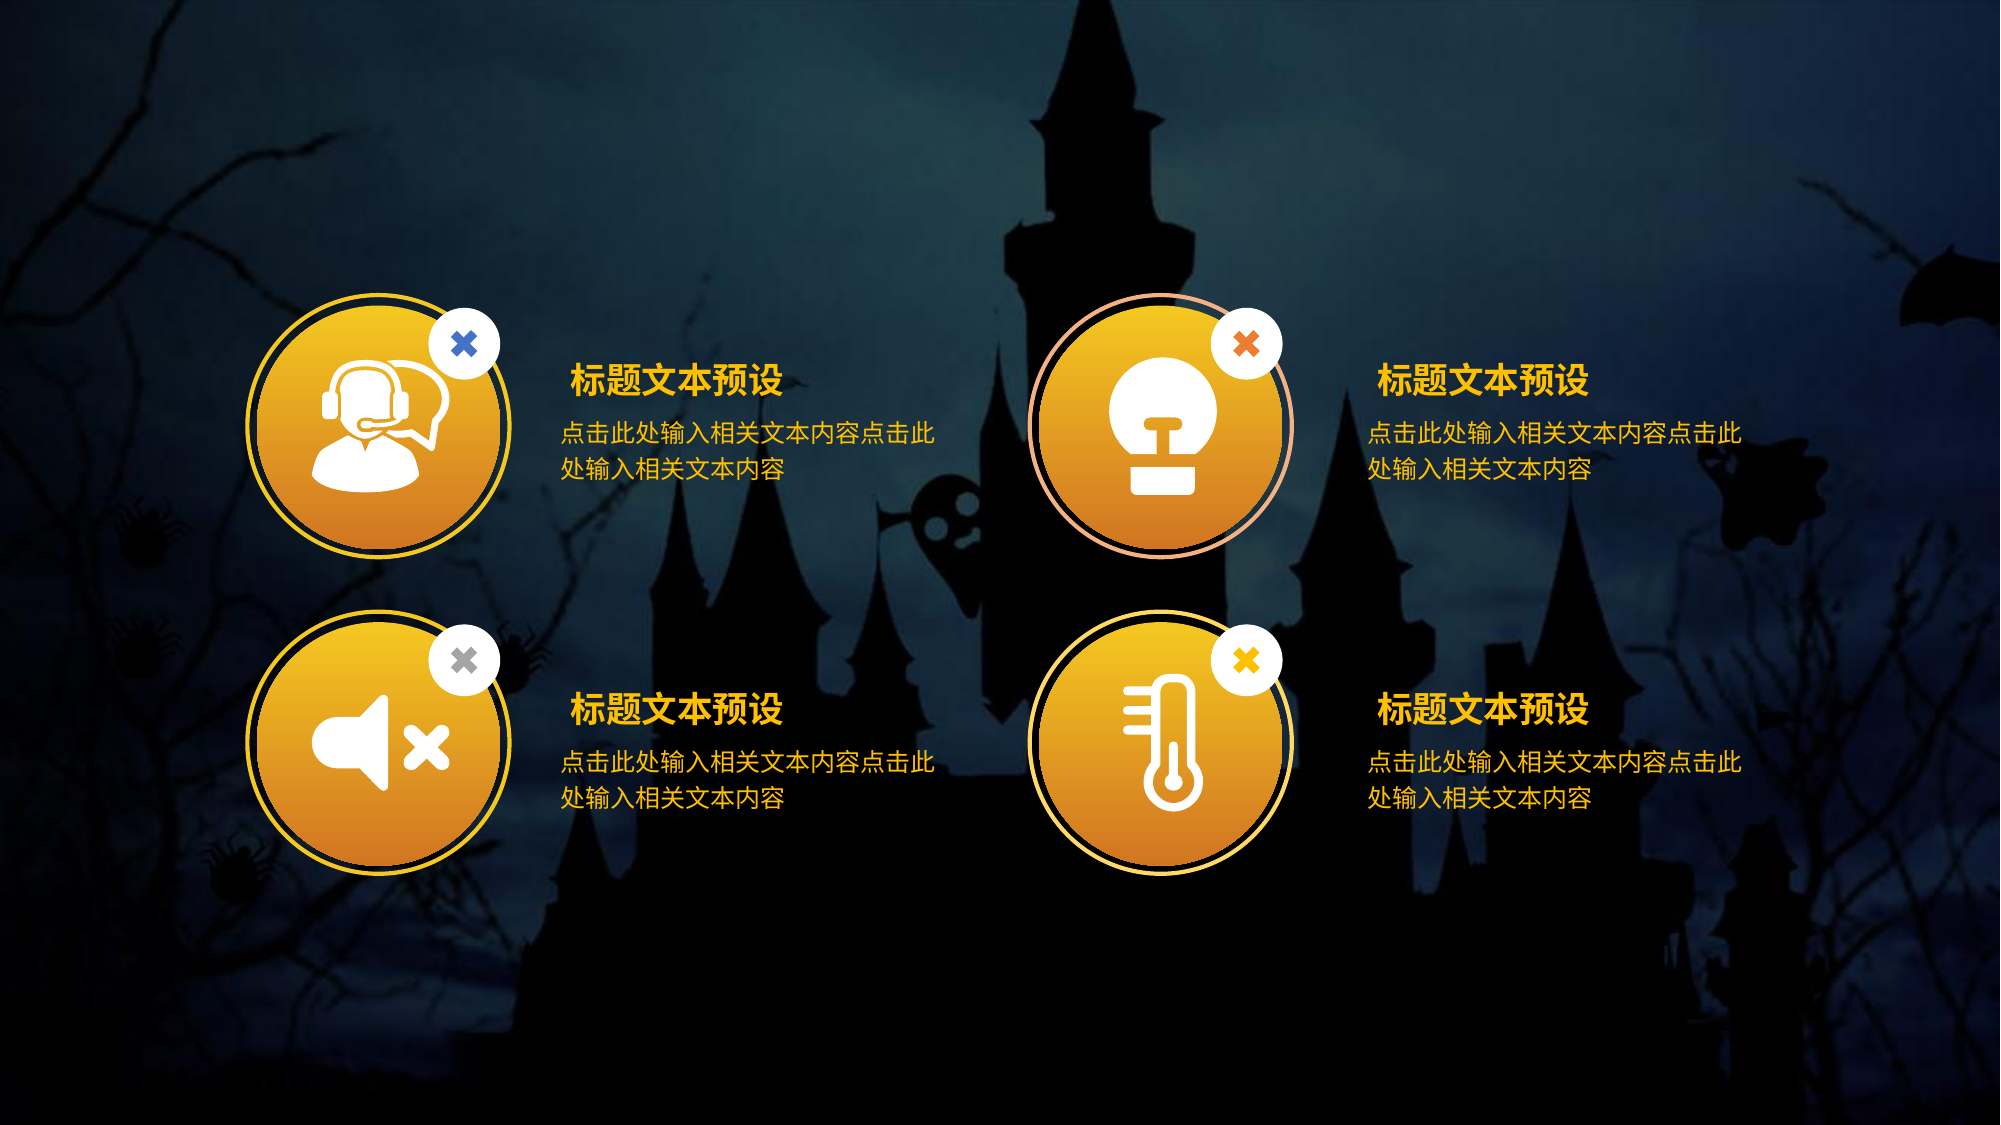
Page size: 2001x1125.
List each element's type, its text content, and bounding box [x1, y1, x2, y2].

text_box 标题文本预设 [555, 350, 792, 409]
text_box 标题文本预设 [1362, 350, 1599, 409]
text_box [247, 295, 510, 874]
text_box 标题文本预设 [555, 679, 792, 737]
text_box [1029, 295, 1292, 874]
text_box 点击此处输入相关文本内容点击此处输入相关文本内容 [1352, 732, 1769, 825]
text_box 点击此处输入相关文本内容点击此处输入相关文本内容 [545, 404, 963, 496]
text_box 点击此处输入相关文本内容点击此处输入相关文本内容 [545, 732, 963, 825]
picture [0, 0, 2000, 1125]
text_box 点击此处输入相关文本内容点击此处输入相关文本内容 [1352, 404, 1769, 496]
text_box 标题文本预设 [1362, 679, 1599, 737]
